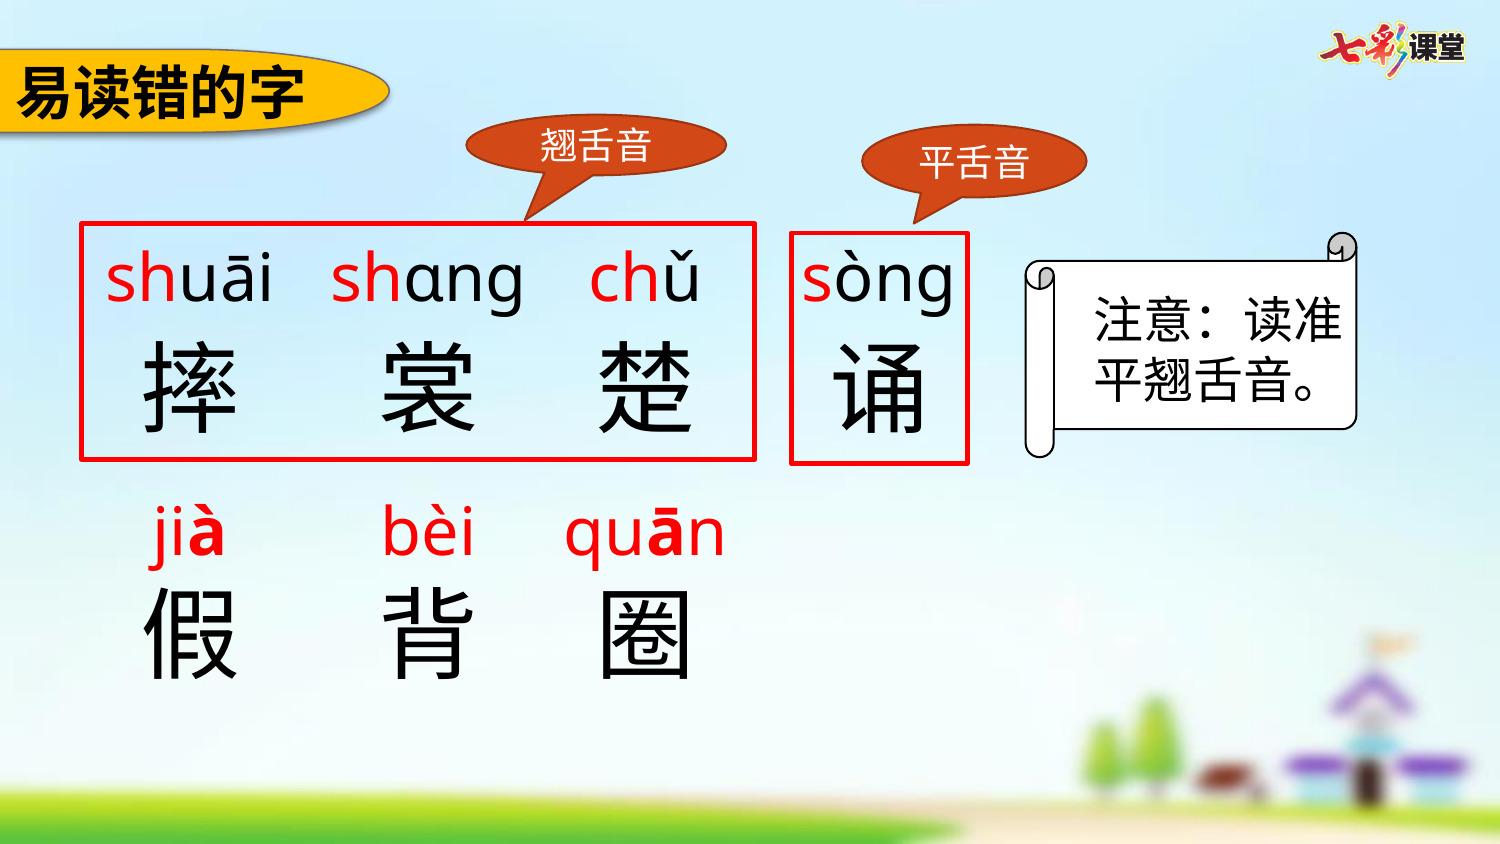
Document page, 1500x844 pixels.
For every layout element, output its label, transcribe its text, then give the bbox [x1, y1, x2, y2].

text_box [1025, 232, 1377, 458]
text_box [81, 222, 756, 461]
text_box 翘舌音 [465, 113, 728, 222]
text_box 裳 [363, 322, 494, 454]
text_box 平舌音 [861, 123, 1088, 225]
text_box bèi [365, 480, 492, 576]
text_box quān [549, 480, 743, 576]
picture [0, 0, 1500, 844]
text_box shuāi [90, 226, 290, 322]
text_box shɑng [315, 226, 542, 322]
text_box sòng [787, 226, 972, 322]
text_box 楚 [581, 322, 711, 454]
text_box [0, 49, 390, 134]
text_box 摔 [125, 322, 256, 454]
text_box 背 [363, 563, 494, 699]
text_box [790, 232, 968, 465]
text_box 圈 [581, 576, 711, 699]
text_box chǔ [573, 226, 719, 322]
text_box 假 [125, 563, 256, 699]
text_box jià [137, 480, 243, 576]
